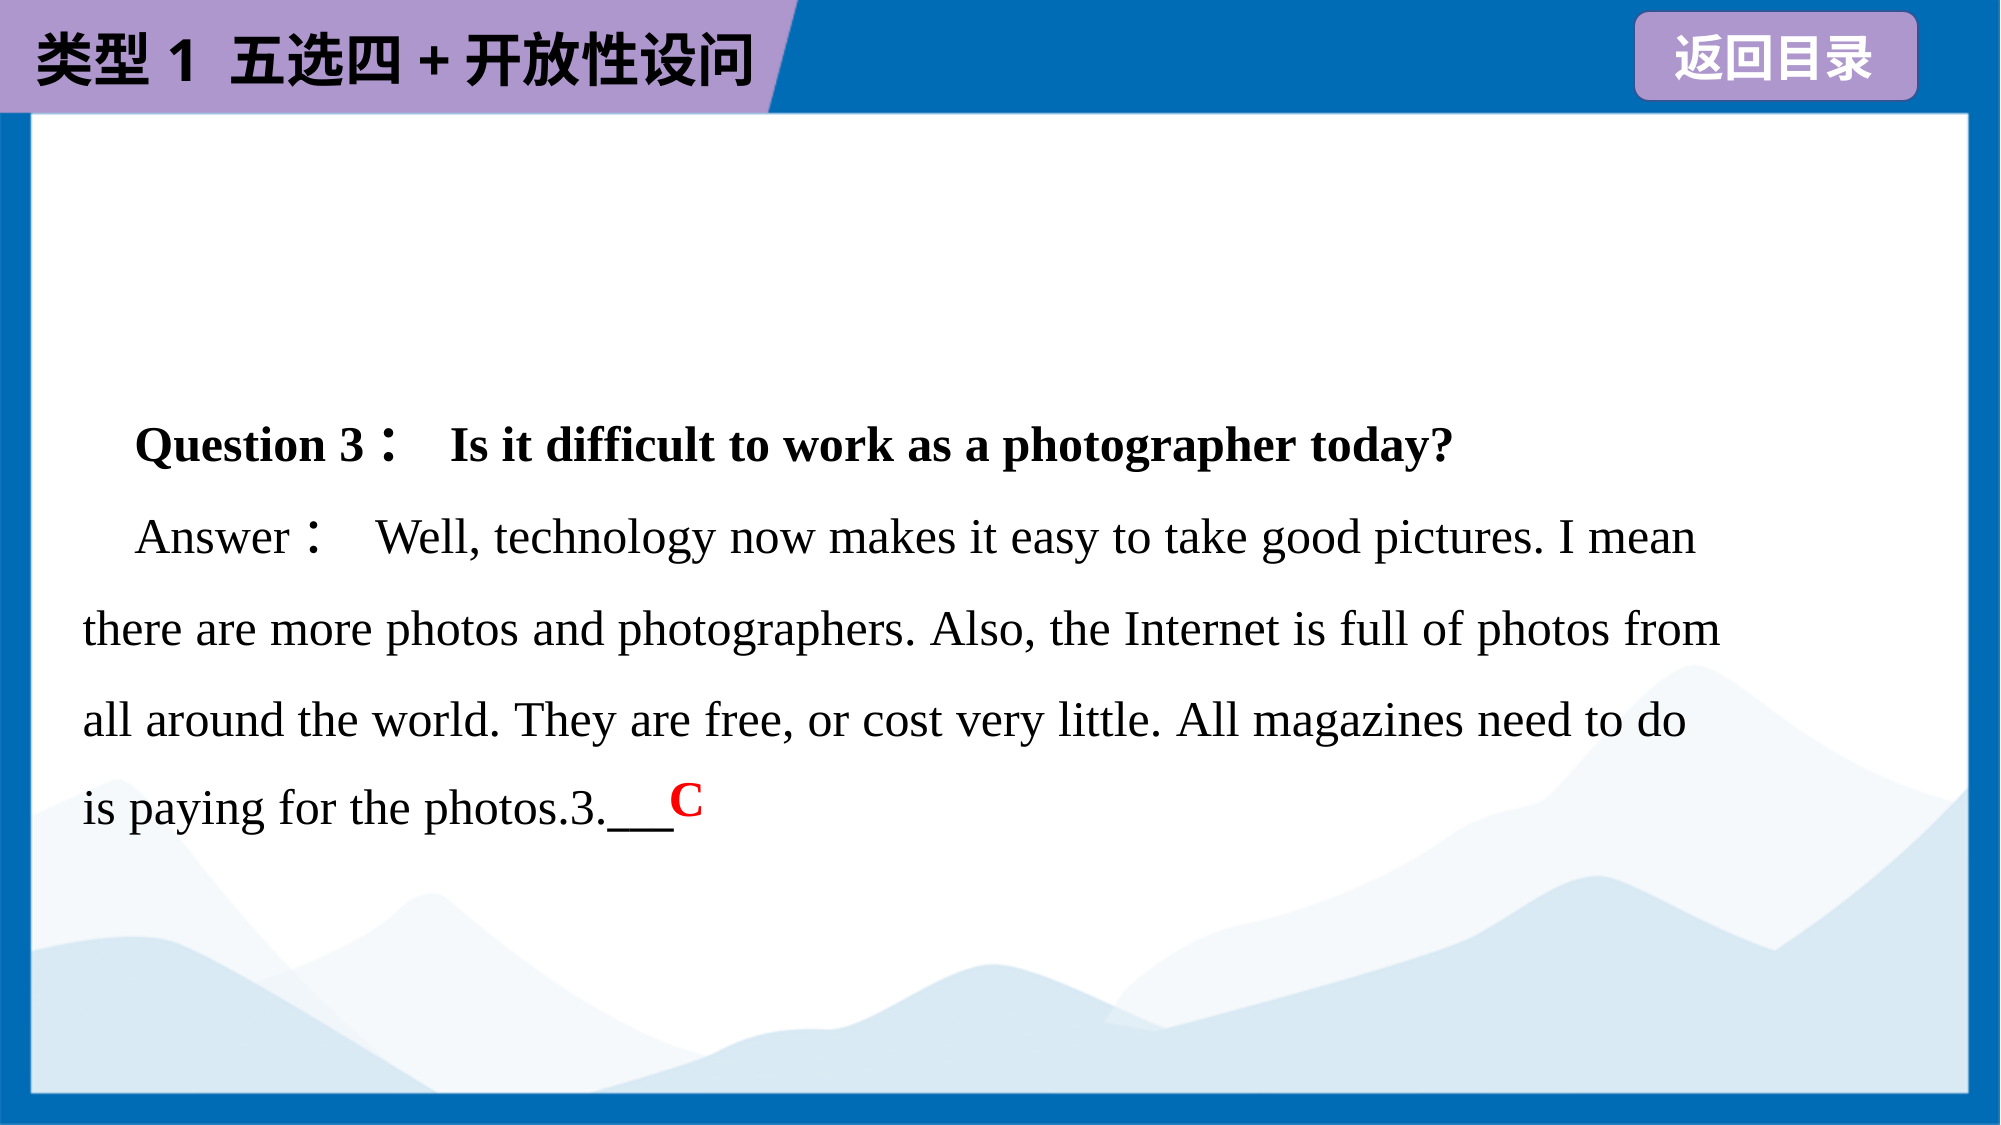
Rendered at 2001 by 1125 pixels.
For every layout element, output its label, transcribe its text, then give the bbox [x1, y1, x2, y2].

text_box Question 3： Is it difficult to work as a photographer today? Answer： Well, technology now makes it easy to take good pictures. I mean there are more photos and photographers. Also, the Internet is full of photos from all around the world. They are free, or cost very little. All magazines need to do is paying for the photos.3.___ [82, 379, 1917, 825]
text_box C [650, 738, 724, 817]
picture [0, 0, 2000, 1125]
